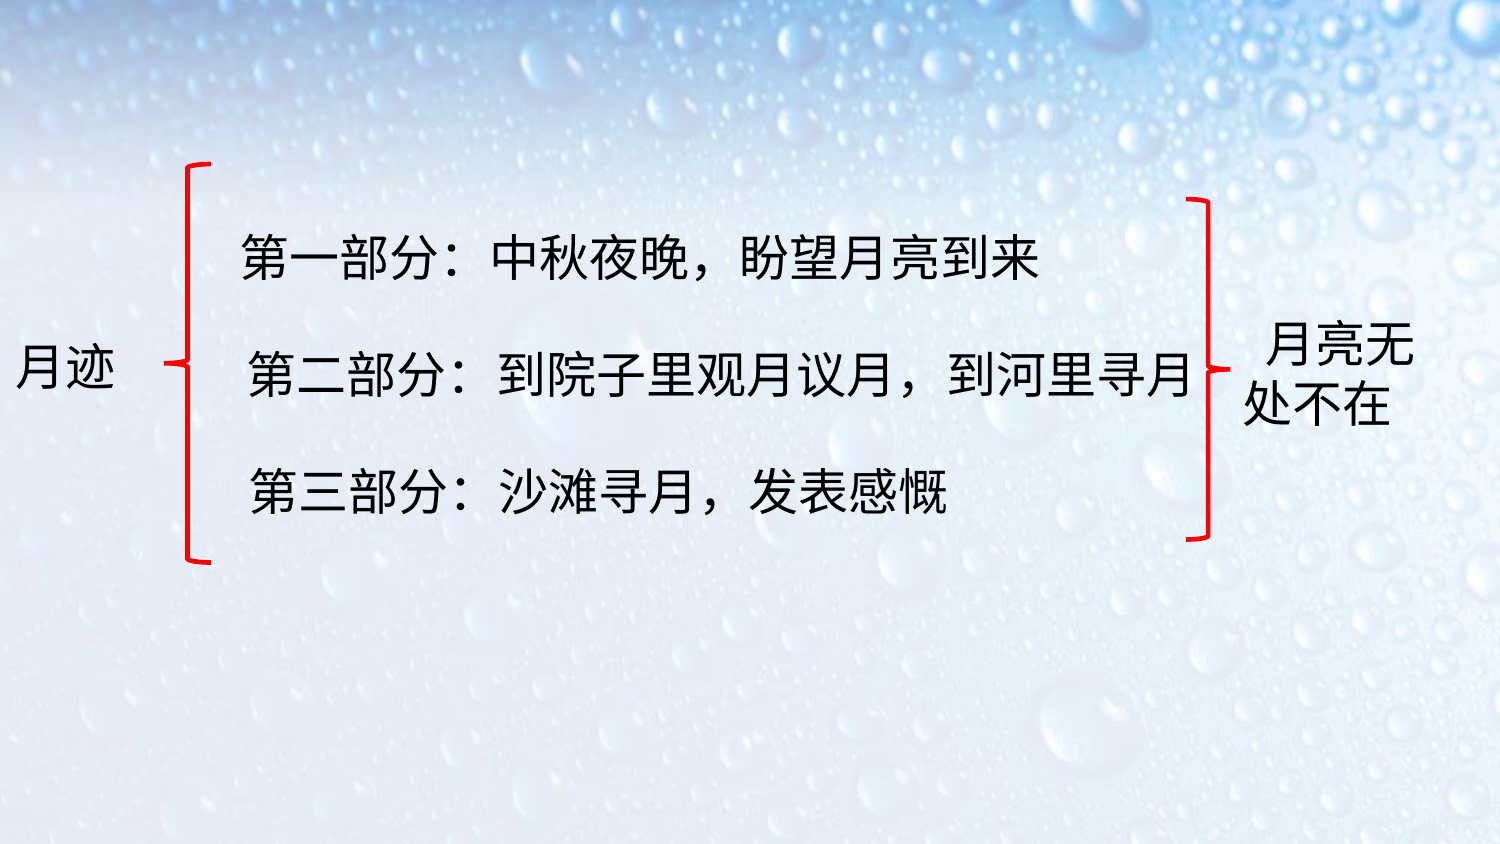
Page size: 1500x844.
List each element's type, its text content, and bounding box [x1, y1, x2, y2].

text_box 月迹 [0, 328, 131, 403]
text_box 月亮无 处不在 [1227, 305, 1431, 441]
text_box [163, 163, 211, 564]
text_box [1185, 198, 1227, 541]
text_box 第三部分：沙滩寻月，发表感慨 [233, 453, 964, 528]
picture [0, 0, 1500, 844]
text_box 第一部分：中秋夜晚，盼望月亮到来 [225, 218, 1055, 294]
text_box 第二部分：到院子里观月议月，到河里寻月 [231, 335, 1185, 411]
